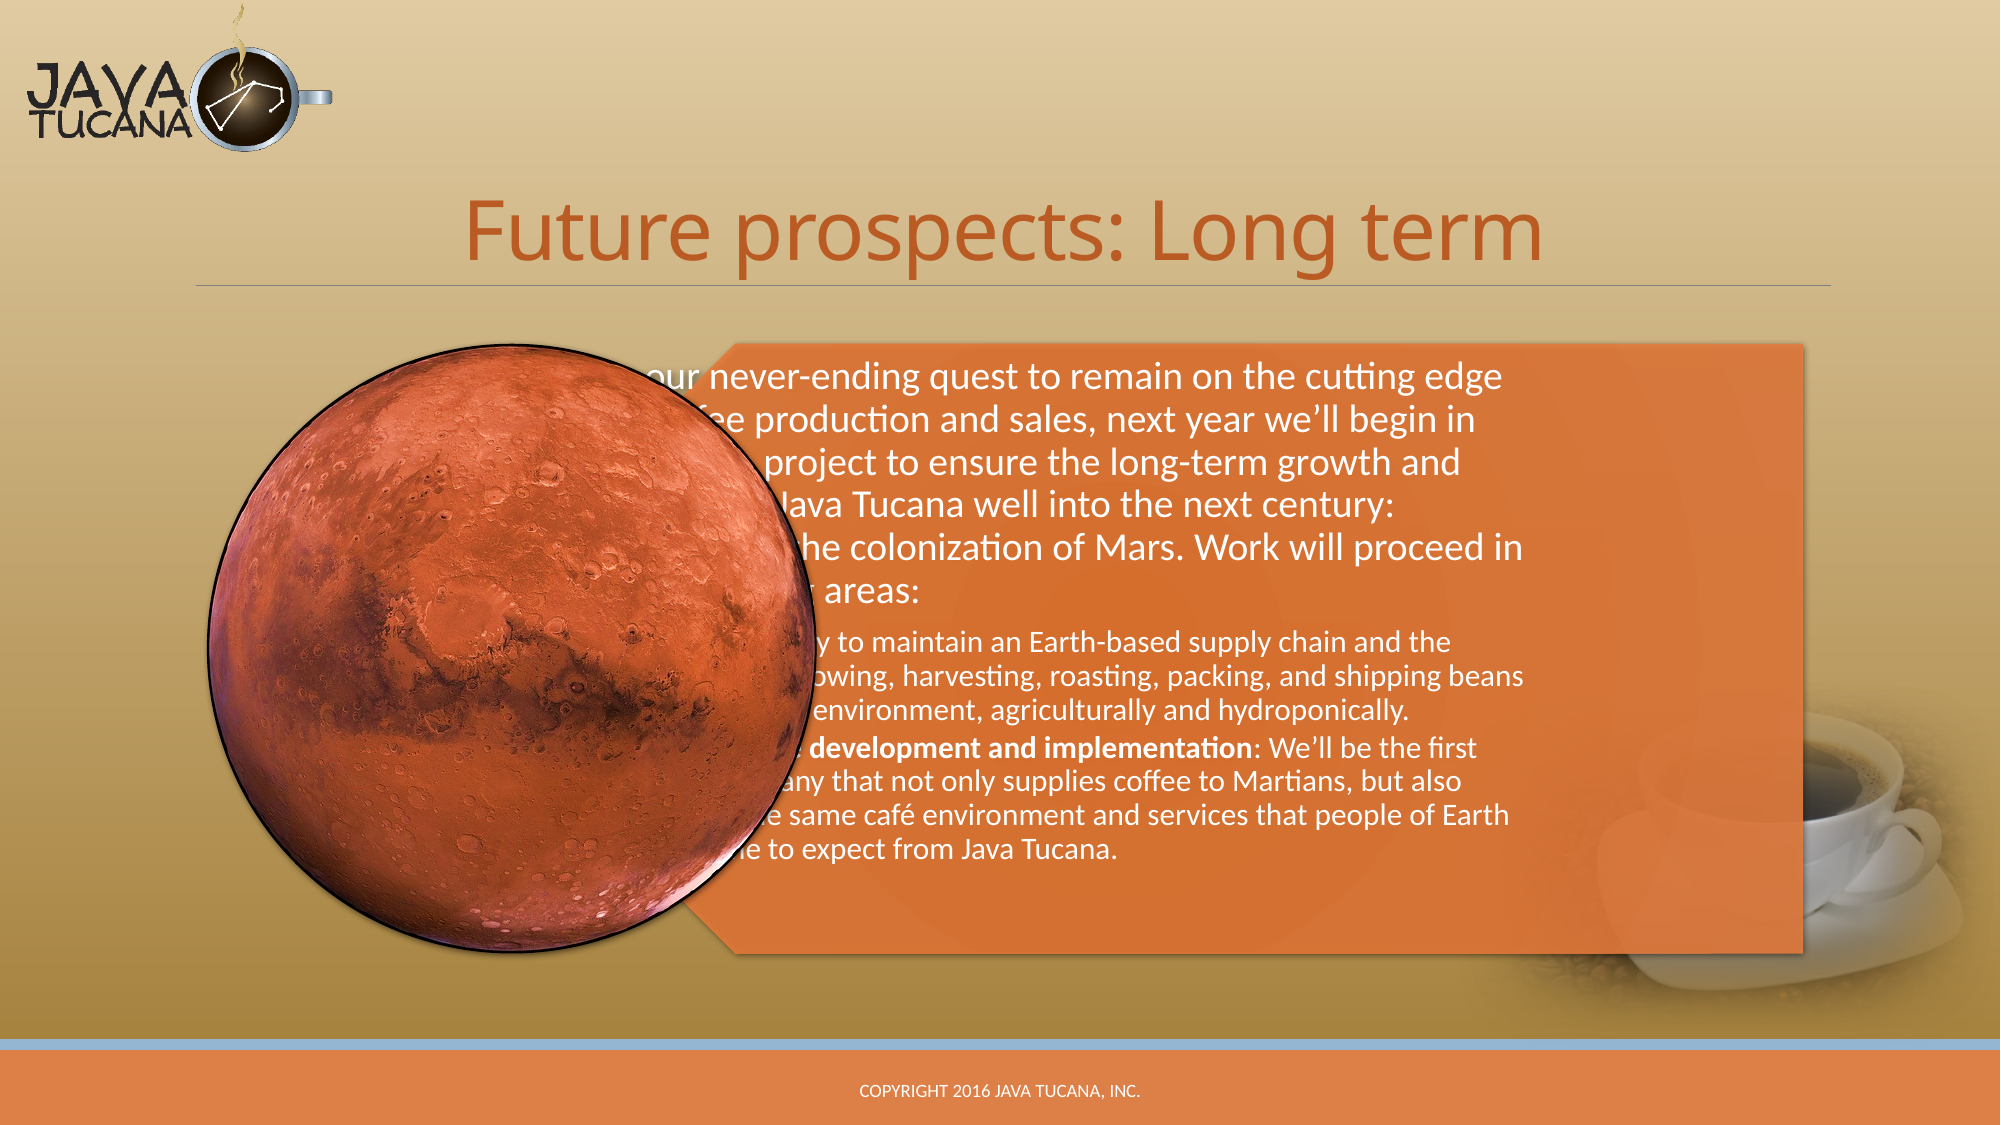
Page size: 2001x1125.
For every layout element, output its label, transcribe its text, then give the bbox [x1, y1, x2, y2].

title Future prospects: Long term [180, 47, 1830, 282]
footer Copyright 2016 Java Tucana, Inc. [604, 1059, 1396, 1120]
picture [13, 0, 341, 159]
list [94, 284, 1916, 1013]
